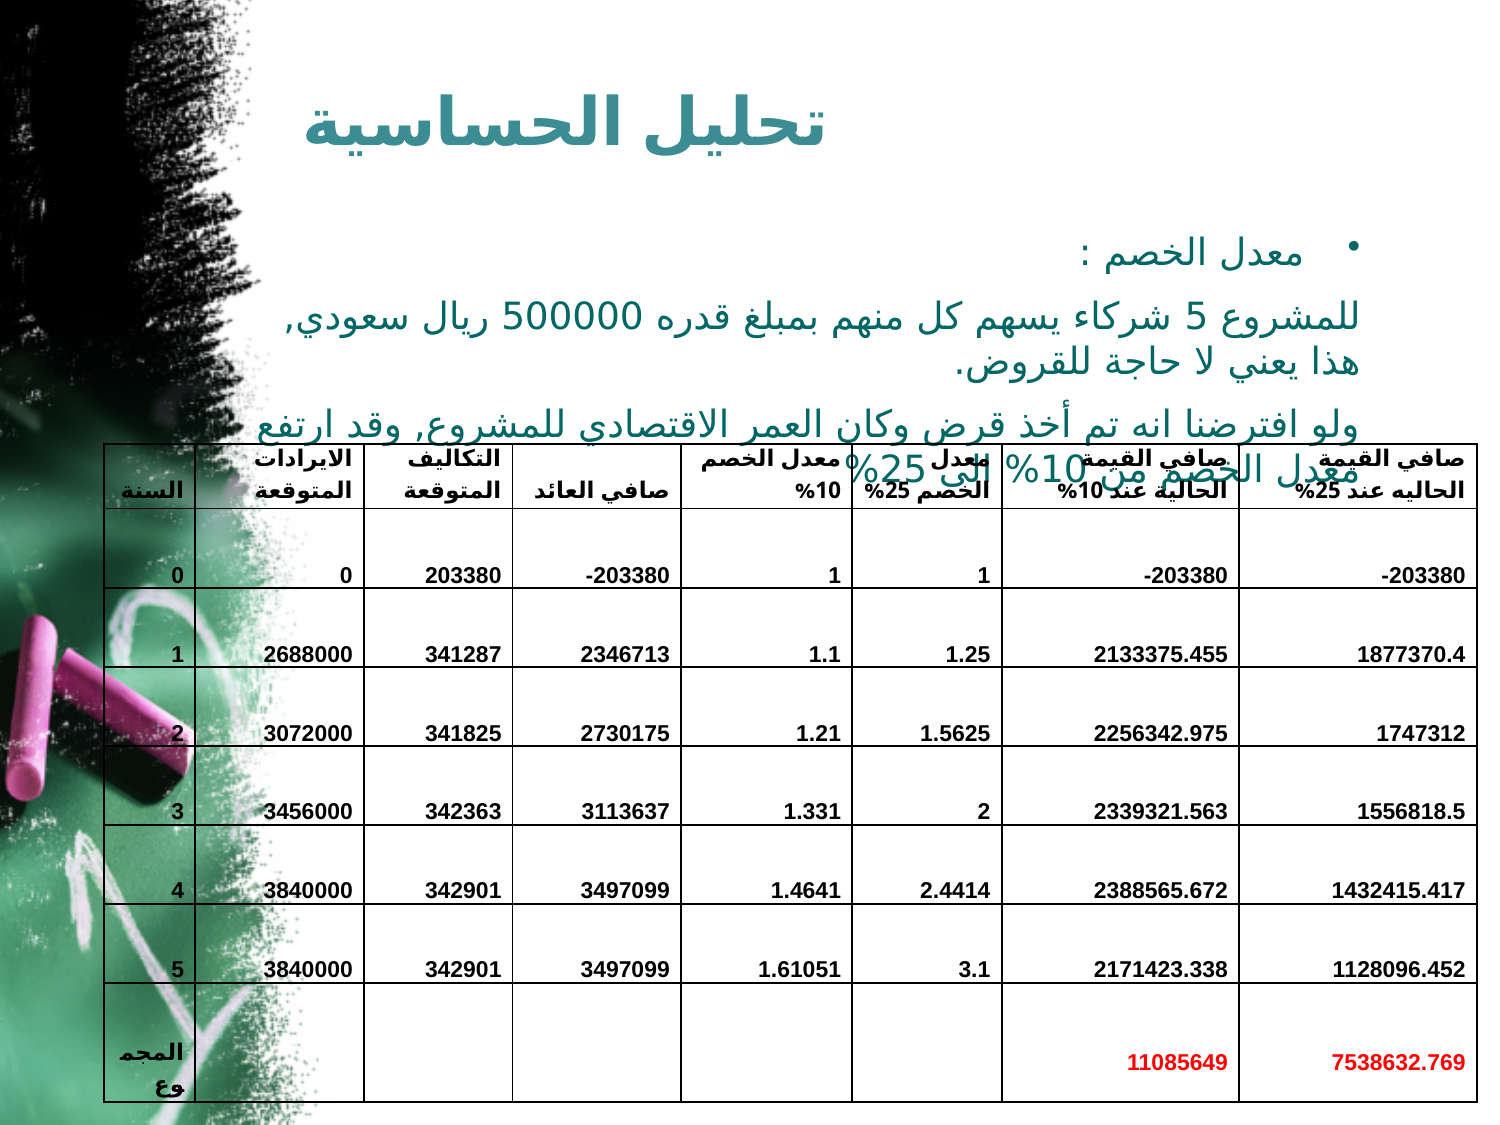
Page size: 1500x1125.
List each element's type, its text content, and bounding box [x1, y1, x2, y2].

table_cell [196, 984, 363, 1101]
table_cell 1.331 [682, 747, 851, 824]
table_cell 203380 [365, 509, 512, 587]
table_cell 0 [196, 509, 363, 587]
table_cell 3840000 [196, 826, 363, 903]
table_cell 2730175 [513, 668, 680, 745]
title تحليل الحساسية [287, 50, 1438, 188]
table_cell 2 [105, 668, 194, 745]
table_header التكاليف المتوقعة [365, 445, 512, 508]
table_cell 1 [853, 509, 1001, 587]
table_cell 342901 [365, 905, 512, 982]
table_header صافي العائد [513, 445, 680, 508]
table_cell 1556818.5 [1240, 747, 1476, 824]
table_cell 3.1 [853, 905, 1001, 982]
list معدل الخصم : للمشروع 5 شركاء يسهم كل منهم بمبلغ قدره 500000 ريال سعودي, هذا يعني لا حاجة للقروض. ولو افترضنا انه تم أخذ قرض وكان العمر الاقتصادي للمشروع, وقد ارتفع معدل الخصم من 10% الى 25% [225, 220, 1376, 443]
table_cell 2 [853, 747, 1001, 824]
table_cell 2346713 [513, 589, 680, 666]
table_cell 342363 [365, 747, 512, 824]
table_cell 2688000 [196, 589, 363, 666]
table_cell 3456000 [196, 747, 363, 824]
table_cell 1747312 [1240, 668, 1476, 745]
table_cell -203380 [513, 509, 680, 587]
table_cell 1.61051 [682, 905, 851, 982]
table_cell 11085649 [1003, 984, 1238, 1101]
table_cell 3 [105, 747, 194, 824]
table_cell 2.4414 [853, 826, 1001, 903]
table_header معدل الخصم 10% [682, 445, 851, 508]
table_cell 2171423.338 [1003, 905, 1238, 982]
table_cell 5 [105, 905, 194, 982]
table_cell 3840000 [196, 905, 363, 982]
table_cell -203380 [1240, 509, 1476, 587]
table_cell 1.1 [682, 589, 851, 666]
table_header الايرادات المتوقعة [196, 445, 363, 508]
table_cell المجموع [105, 984, 194, 1101]
table_cell 1.25 [853, 589, 1001, 666]
table_cell 1432415.417 [1240, 826, 1476, 903]
table_cell 7538632.769 [1240, 984, 1476, 1101]
table_cell 2388565.672 [1003, 826, 1238, 903]
table_cell 2256342.975 [1003, 668, 1238, 745]
table_cell 2133375.455 [1003, 589, 1238, 666]
table_cell 1128096.452 [1240, 905, 1476, 982]
table_cell 1.4641 [682, 826, 851, 903]
table_header معدل الخصم 25% [853, 445, 1001, 508]
table_cell 342901 [365, 826, 512, 903]
table_cell [513, 984, 680, 1101]
table_cell 3497099 [513, 905, 680, 982]
table_cell 0 [105, 509, 194, 587]
table_cell 341825 [365, 668, 512, 745]
table_cell 1 [682, 509, 851, 587]
table_cell 3497099 [513, 826, 680, 903]
table_cell 4 [105, 826, 194, 903]
table_cell 3113637 [513, 747, 680, 824]
table_cell 1 [105, 589, 194, 666]
table_cell [682, 984, 851, 1101]
table_cell 1.21 [682, 668, 851, 745]
table_cell 1877370.4 [1240, 589, 1476, 666]
table_cell [853, 984, 1001, 1101]
table_cell -203380 [1003, 509, 1238, 587]
table_cell 3072000 [196, 668, 363, 745]
table_cell 341287 [365, 589, 512, 666]
table_cell 2339321.563 [1003, 747, 1238, 824]
table_header صافي القيمة الحاليه عند 25% [1240, 445, 1476, 508]
table_header صافي القيمة الحالية عند 10% [1003, 445, 1238, 508]
table_header السنة [105, 445, 194, 508]
picture [0, 0, 1500, 1125]
table_cell [365, 984, 512, 1101]
table_cell 1.5625 [853, 668, 1001, 745]
